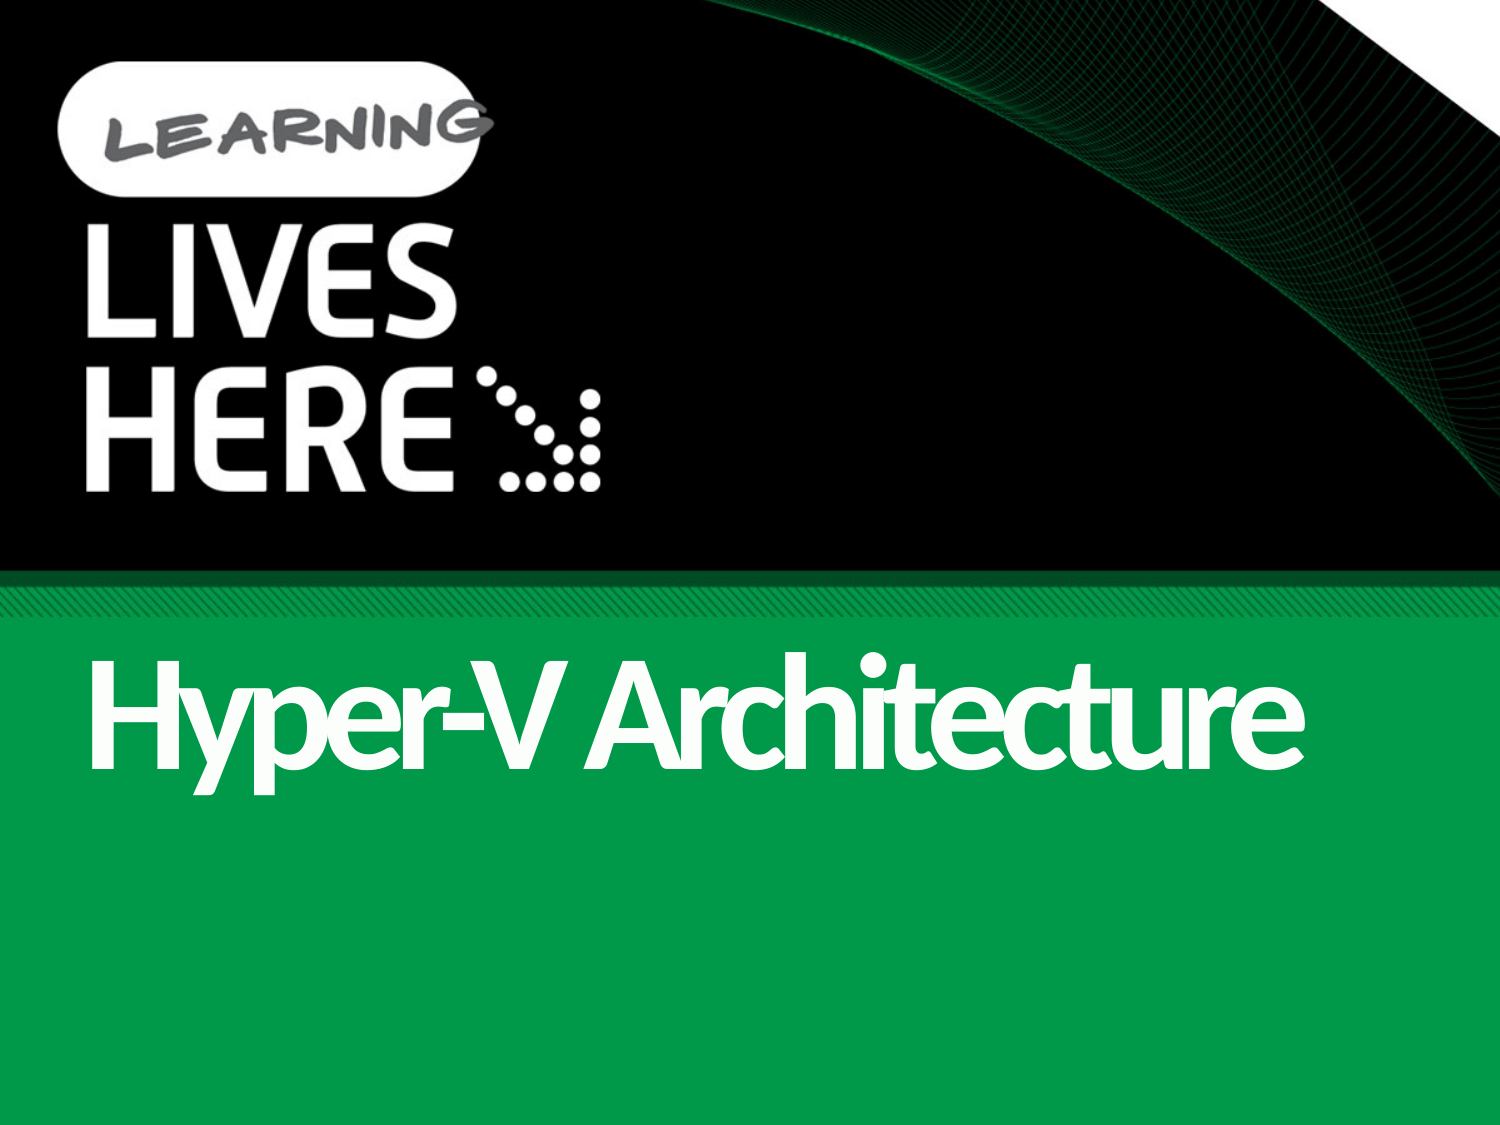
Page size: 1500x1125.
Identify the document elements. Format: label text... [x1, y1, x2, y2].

picture [0, 0, 1500, 1125]
list Hyper-V Architecture [83, 625, 1344, 800]
